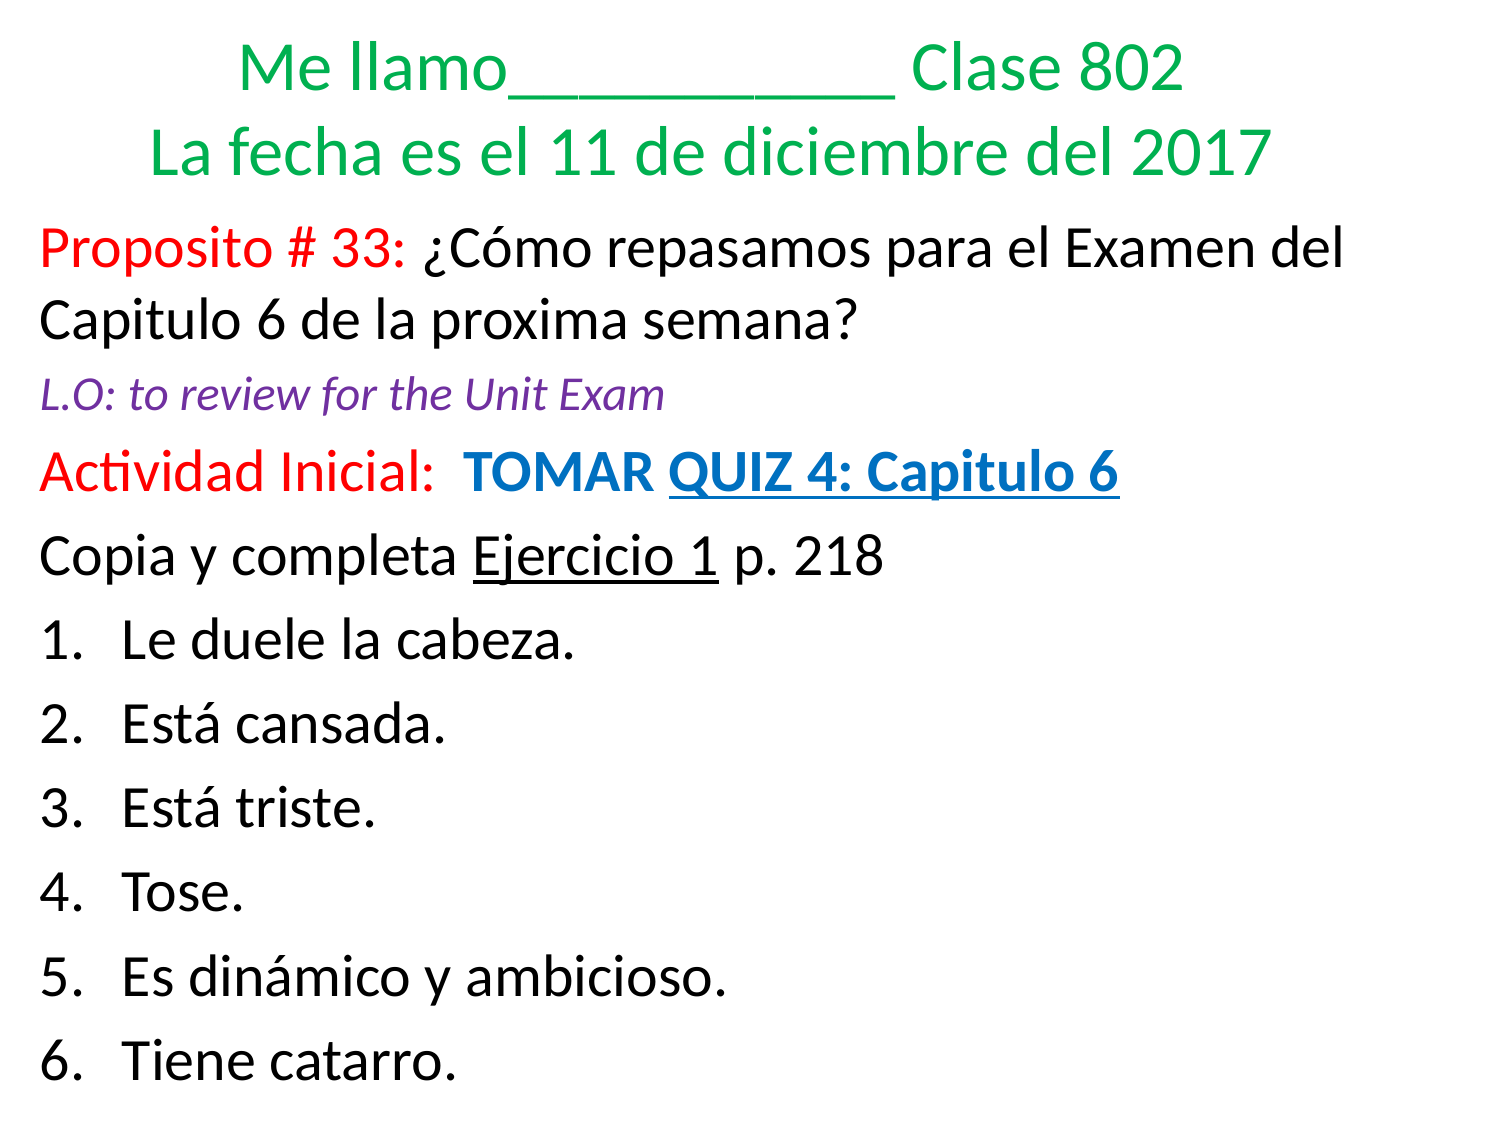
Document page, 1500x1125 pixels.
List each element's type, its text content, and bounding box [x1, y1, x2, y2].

text_box Me llamo___________ Clase 802 La fecha es el 11 de diciembre del 2017 [0, 12, 1425, 200]
text_box Proposito # 33: ¿Cómo repasamos para el Examen del Capitulo 6 de la proxima semana? L.O: to review for the Unit Exam Actividad Inicial: TOMAR QUIZ 4: Capitulo 6 Copia y completa Ejercicio 1 p. 218 Le duele la cabeza. Está cansada. Está triste. Tose. Es dinámico y ambicioso. Tiene catarro. [24, 199, 1475, 1100]
